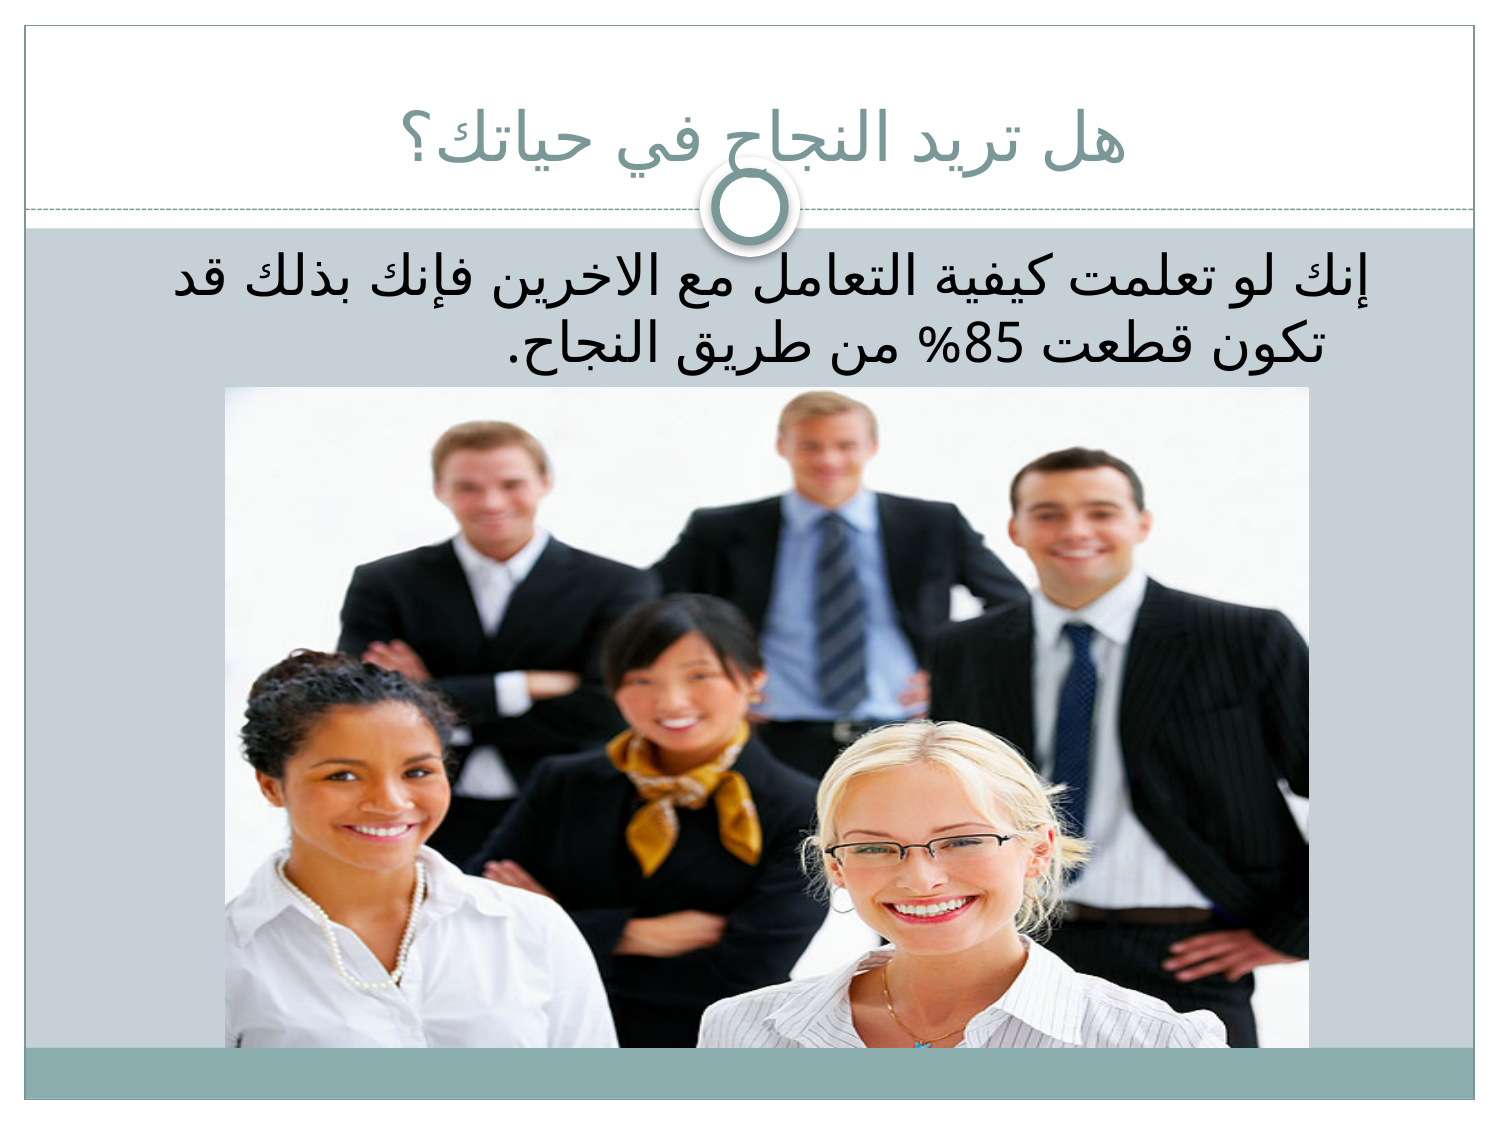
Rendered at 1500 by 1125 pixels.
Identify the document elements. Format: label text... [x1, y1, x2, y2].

list إنك لو تعلمت كيفية التعامل مع الاخرين فإنك بذلك قد تكون قطعت 85% من طريق النجاح. [112, 231, 1388, 872]
title هل تريد النجاح في حياتك؟ [126, 50, 1402, 184]
picture [224, 387, 1309, 1048]
